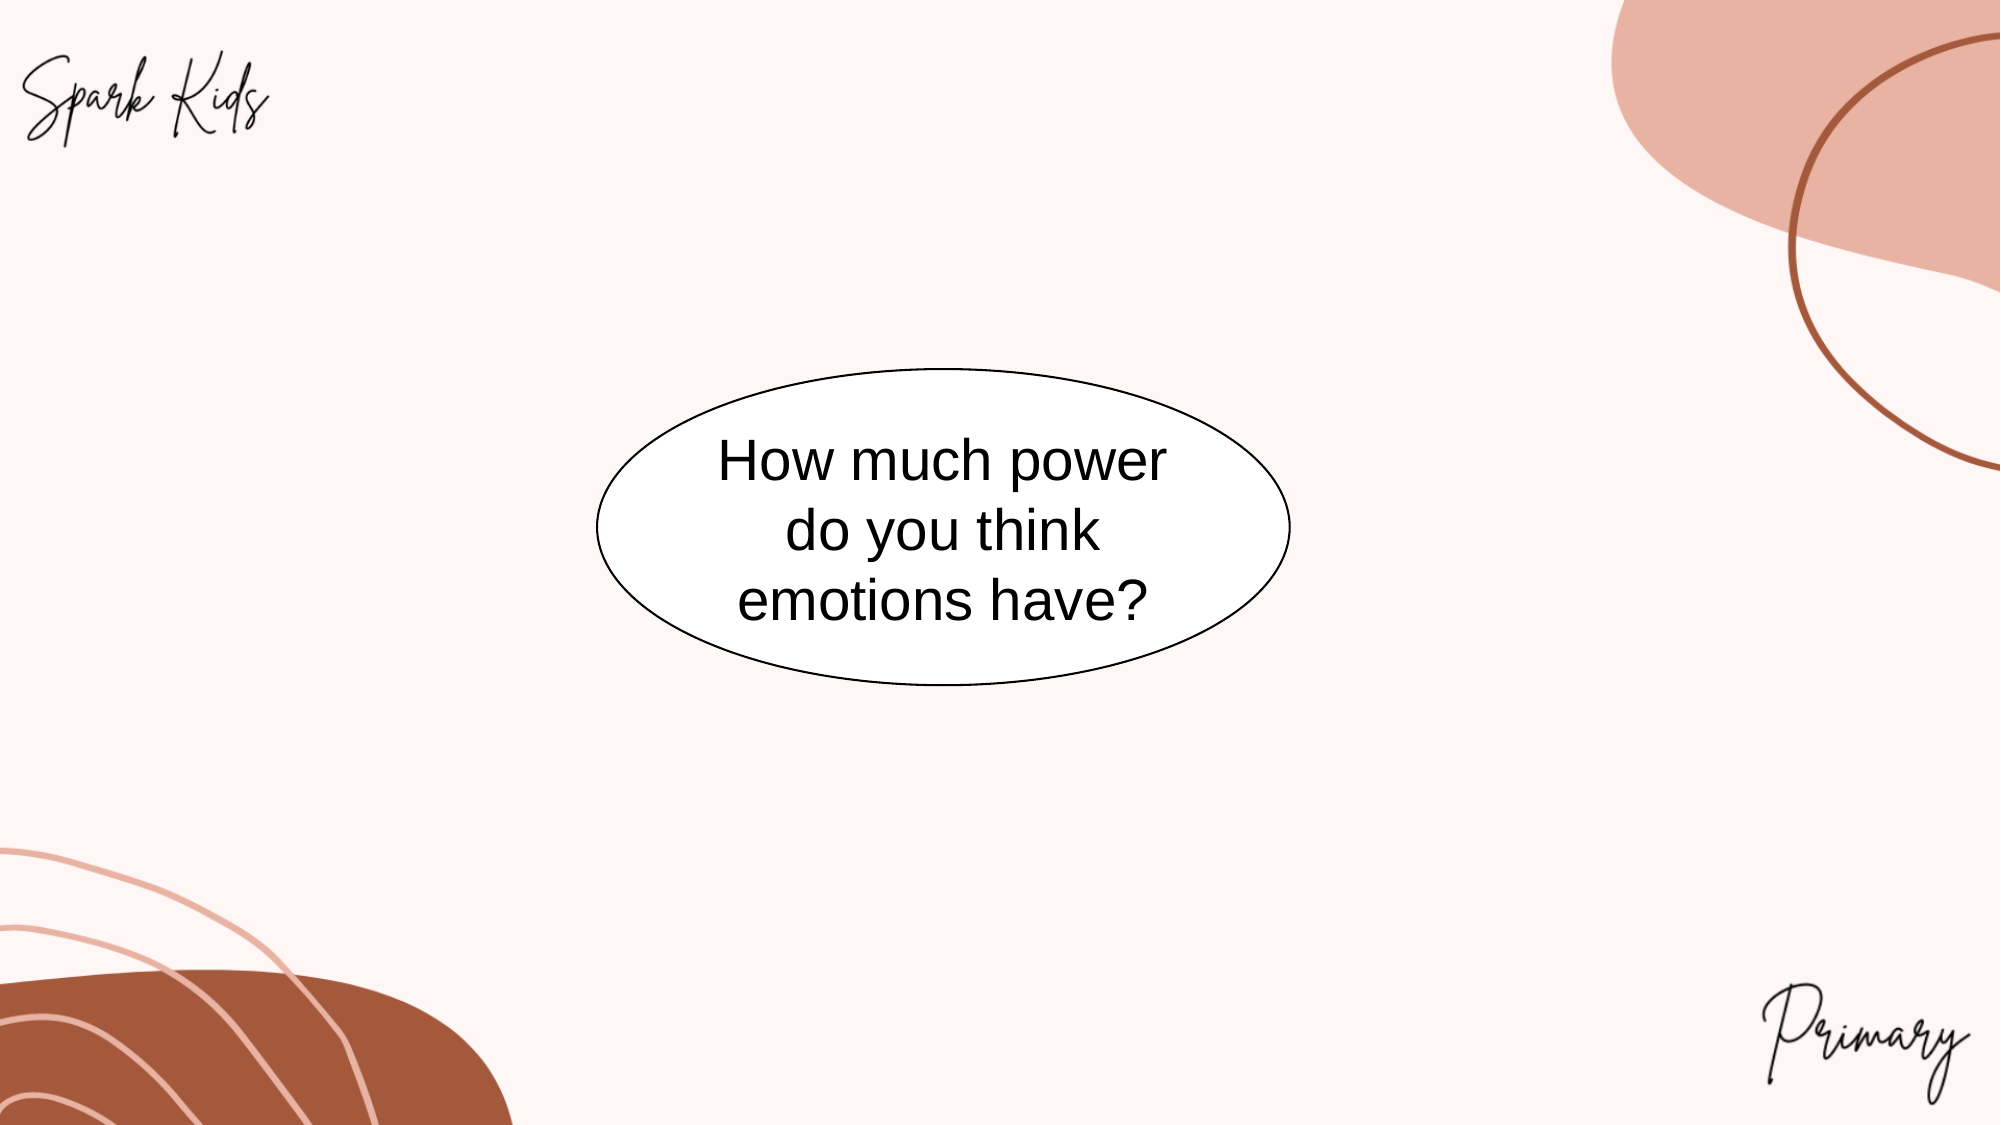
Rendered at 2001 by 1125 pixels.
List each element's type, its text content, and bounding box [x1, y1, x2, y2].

text_box How much power do you think emotions have? [597, 369, 1290, 686]
picture [0, 0, 2000, 1125]
